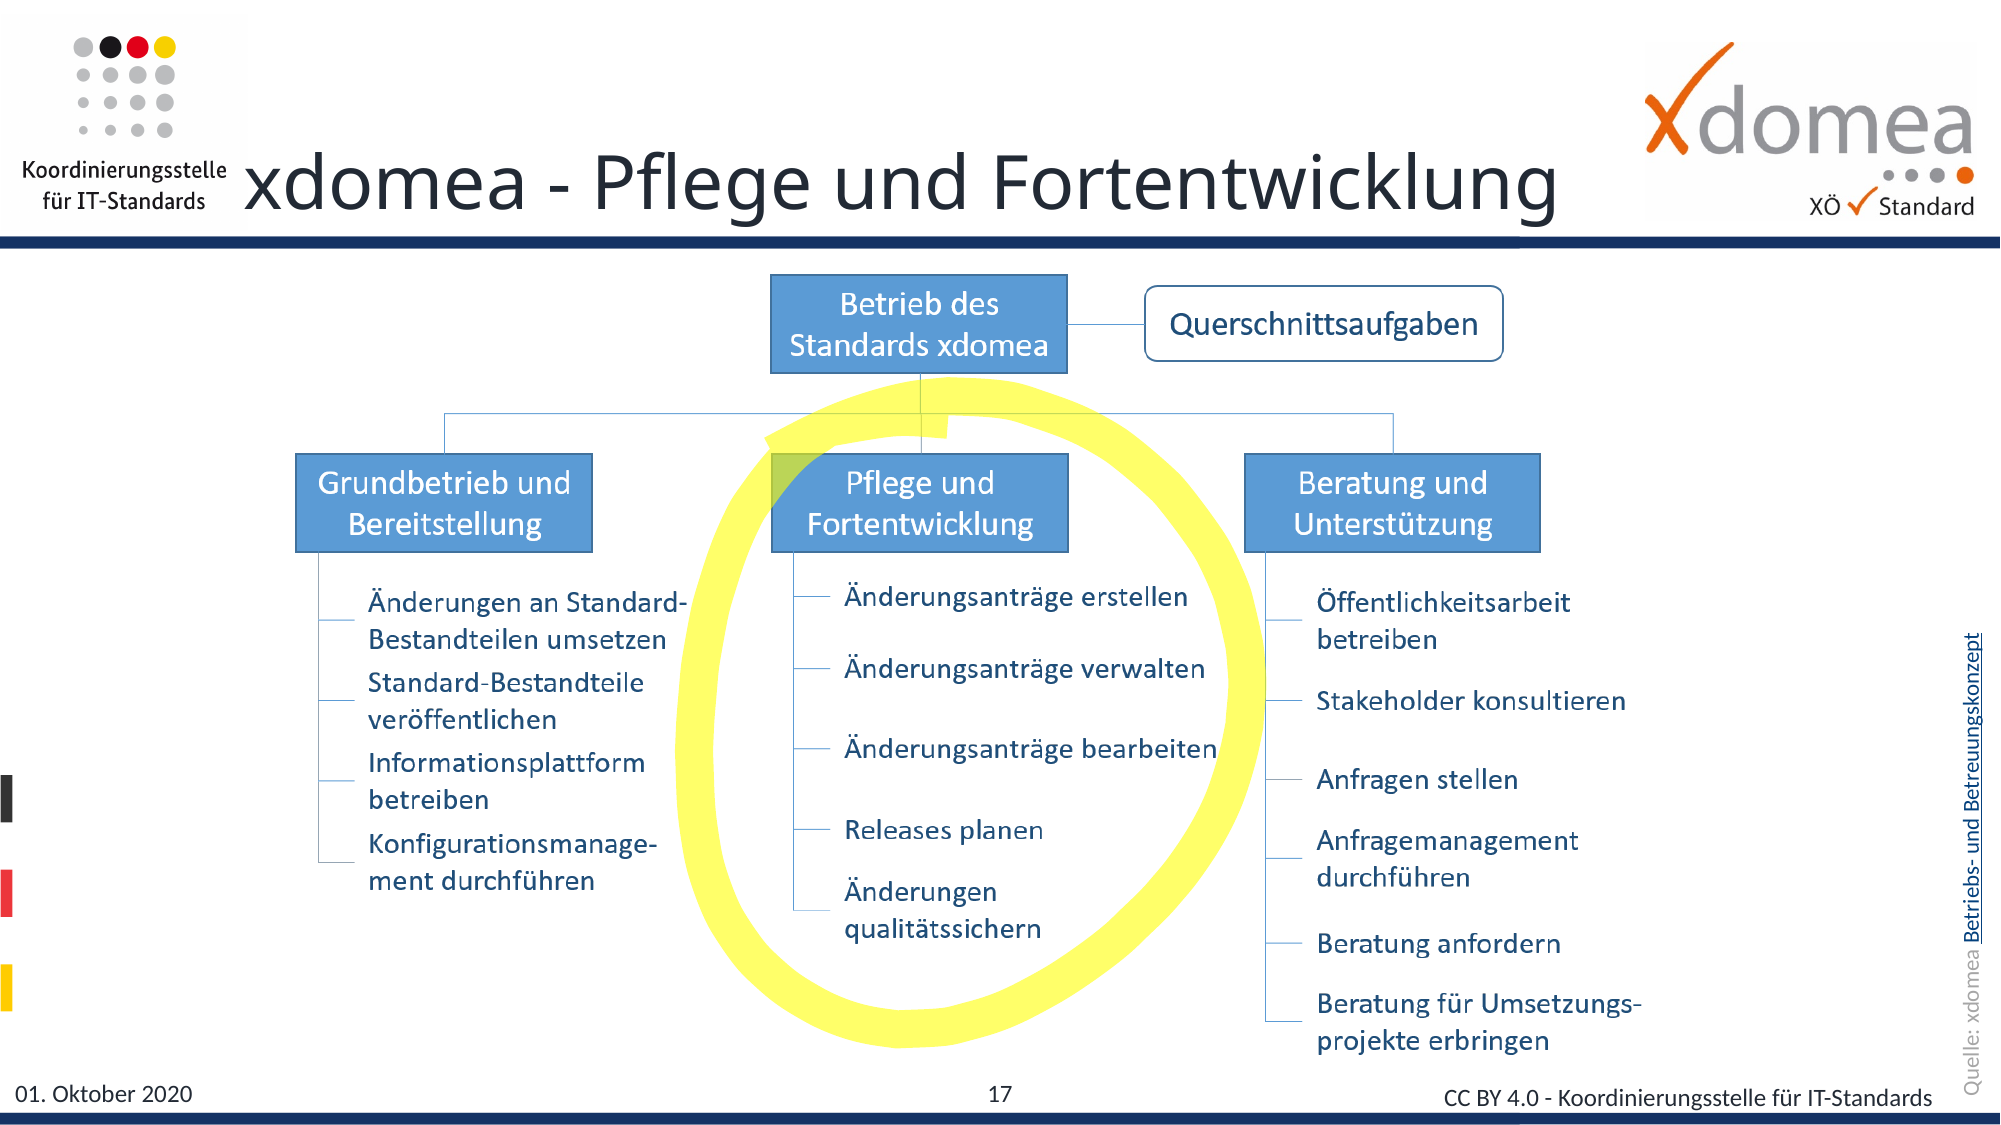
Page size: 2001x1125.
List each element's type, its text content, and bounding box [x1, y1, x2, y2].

text_box Quelle: xdomea Betriebs- und Betreuungskonzept [1948, 617, 1991, 1111]
title xdomea - Pflege und Fortentwicklung [244, 36, 1790, 226]
picture [1, 14, 248, 231]
picture [295, 270, 1738, 1076]
picture [1790, 42, 1977, 221]
slide_number 17 [813, 1076, 1187, 1123]
footer CC BY 4.0 - Koordinierungsstelle für IT-Standards [1256, 1066, 1949, 1125]
